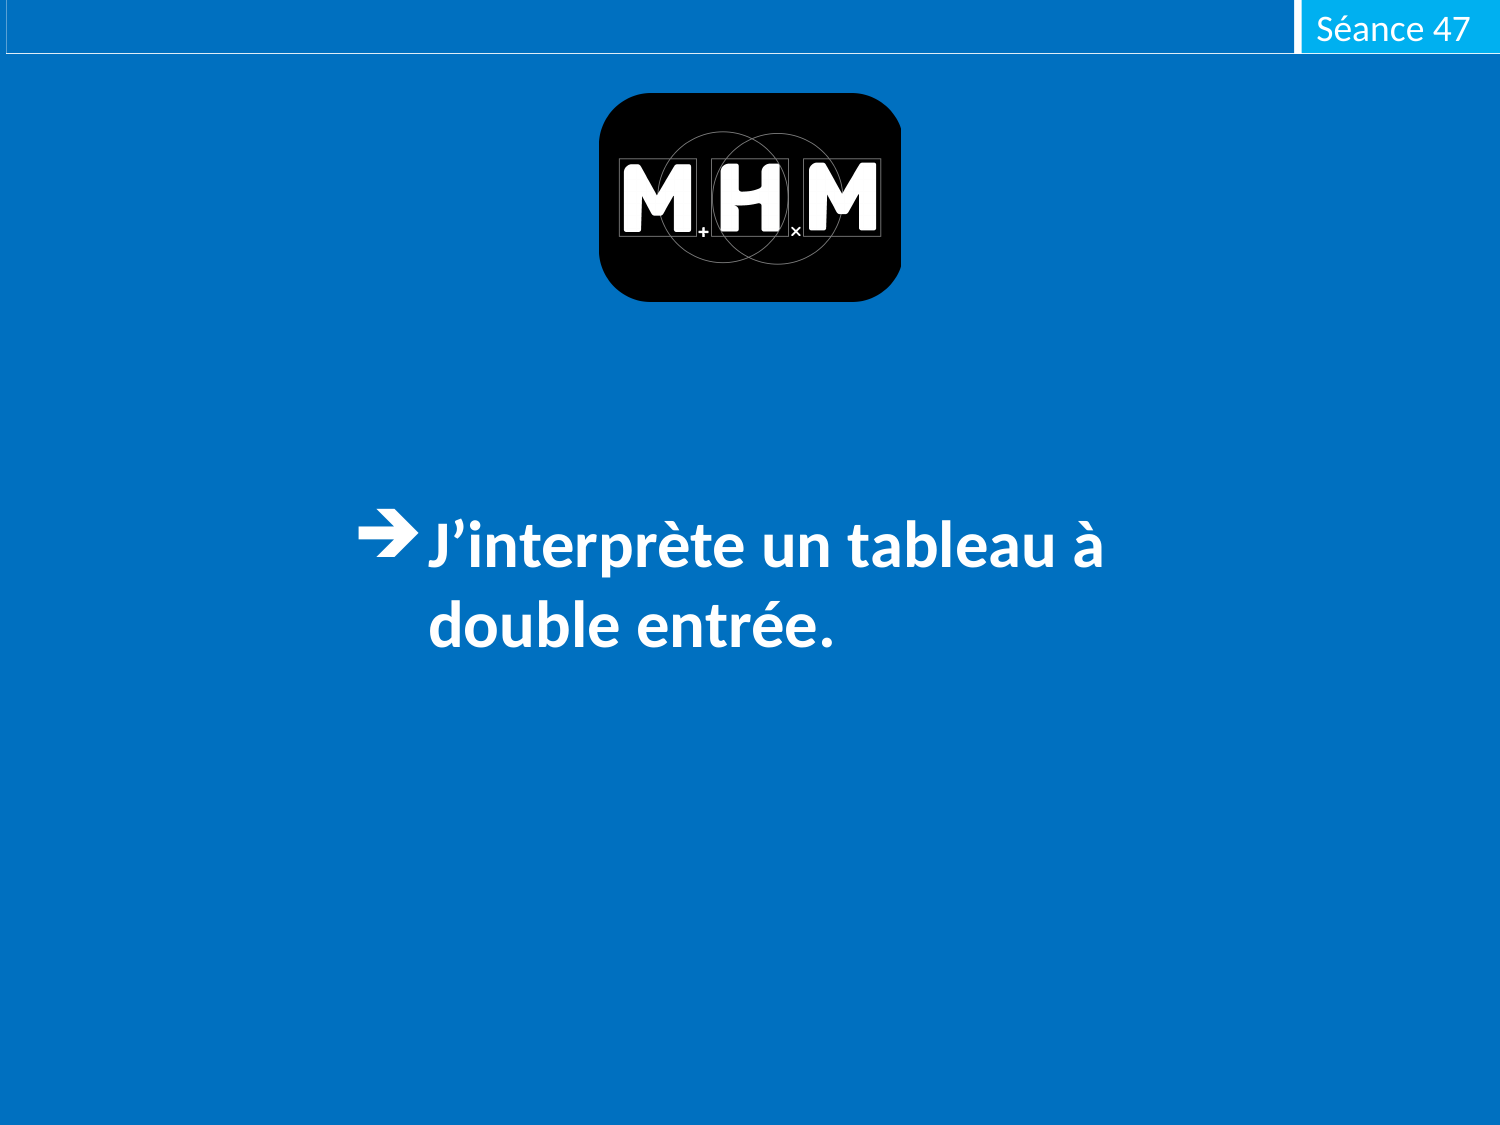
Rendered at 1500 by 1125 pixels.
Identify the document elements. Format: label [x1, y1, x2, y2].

text_box [0, 54, 1500, 1125]
